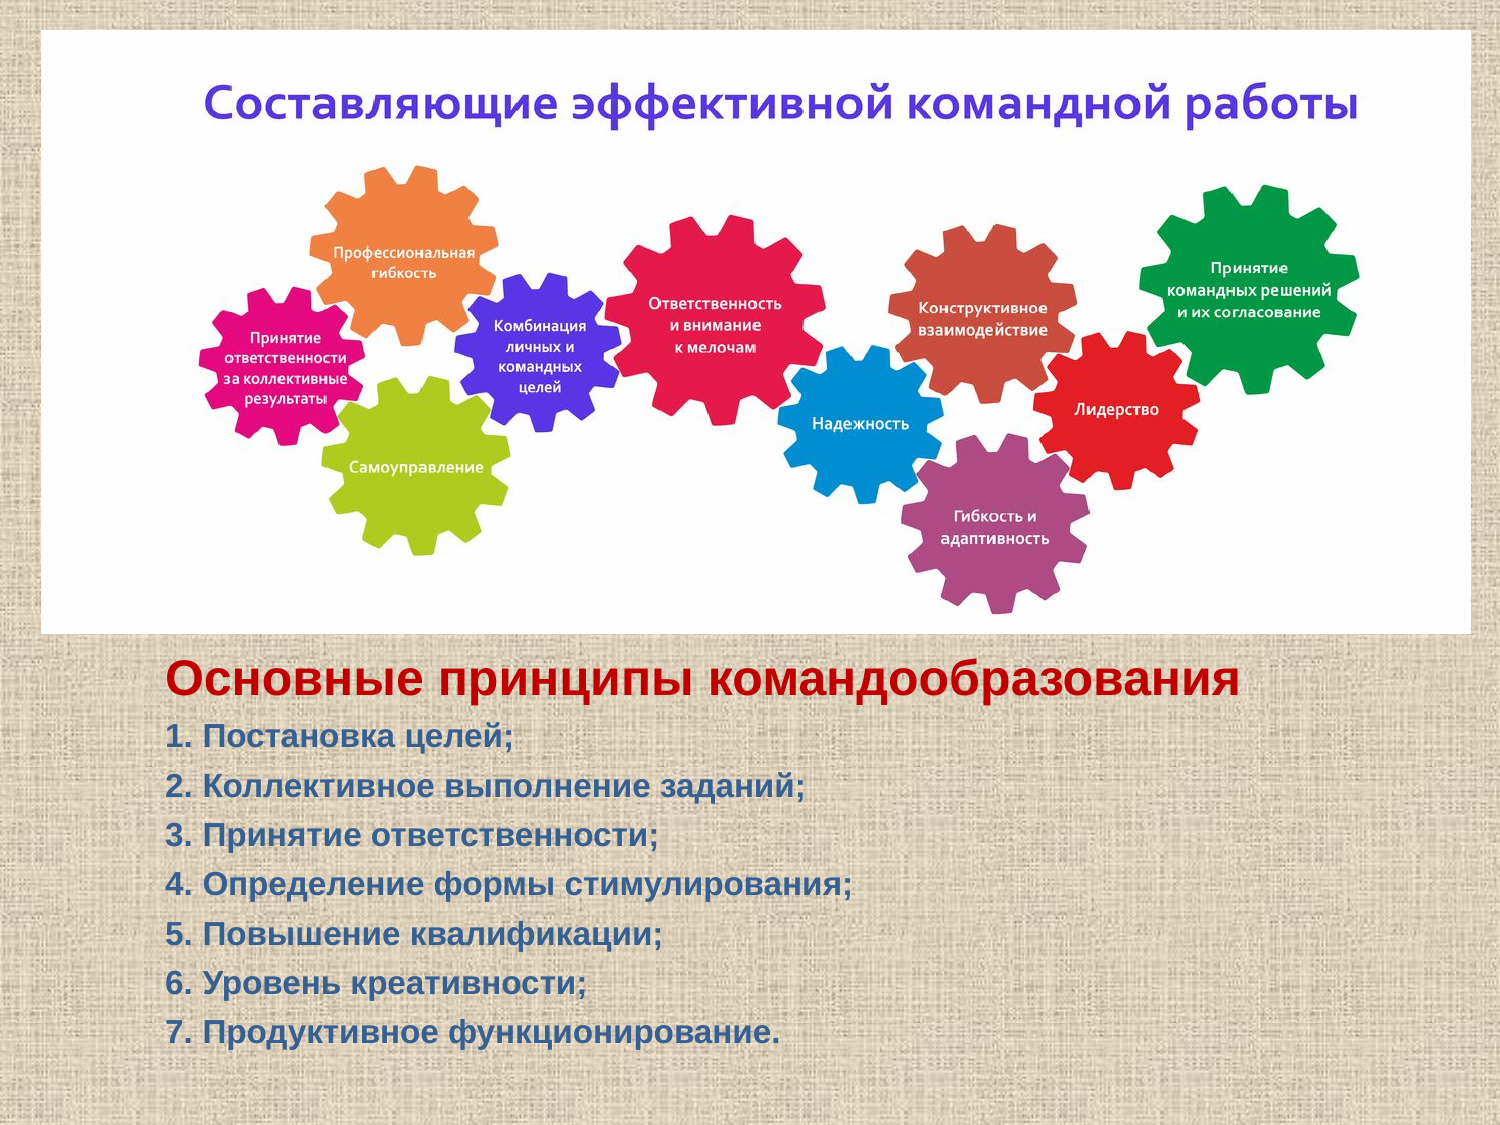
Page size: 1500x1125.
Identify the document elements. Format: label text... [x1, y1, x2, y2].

list Основные принципы командообразования Постановка целей; Коллективное выполнение заданий; Принятие ответственности; Определение формы стимулирования; Повышение квалификации; Уровень креативности; Продуктивное функционирование. [75, 643, 1425, 1125]
picture [0, 0, 1500, 1125]
